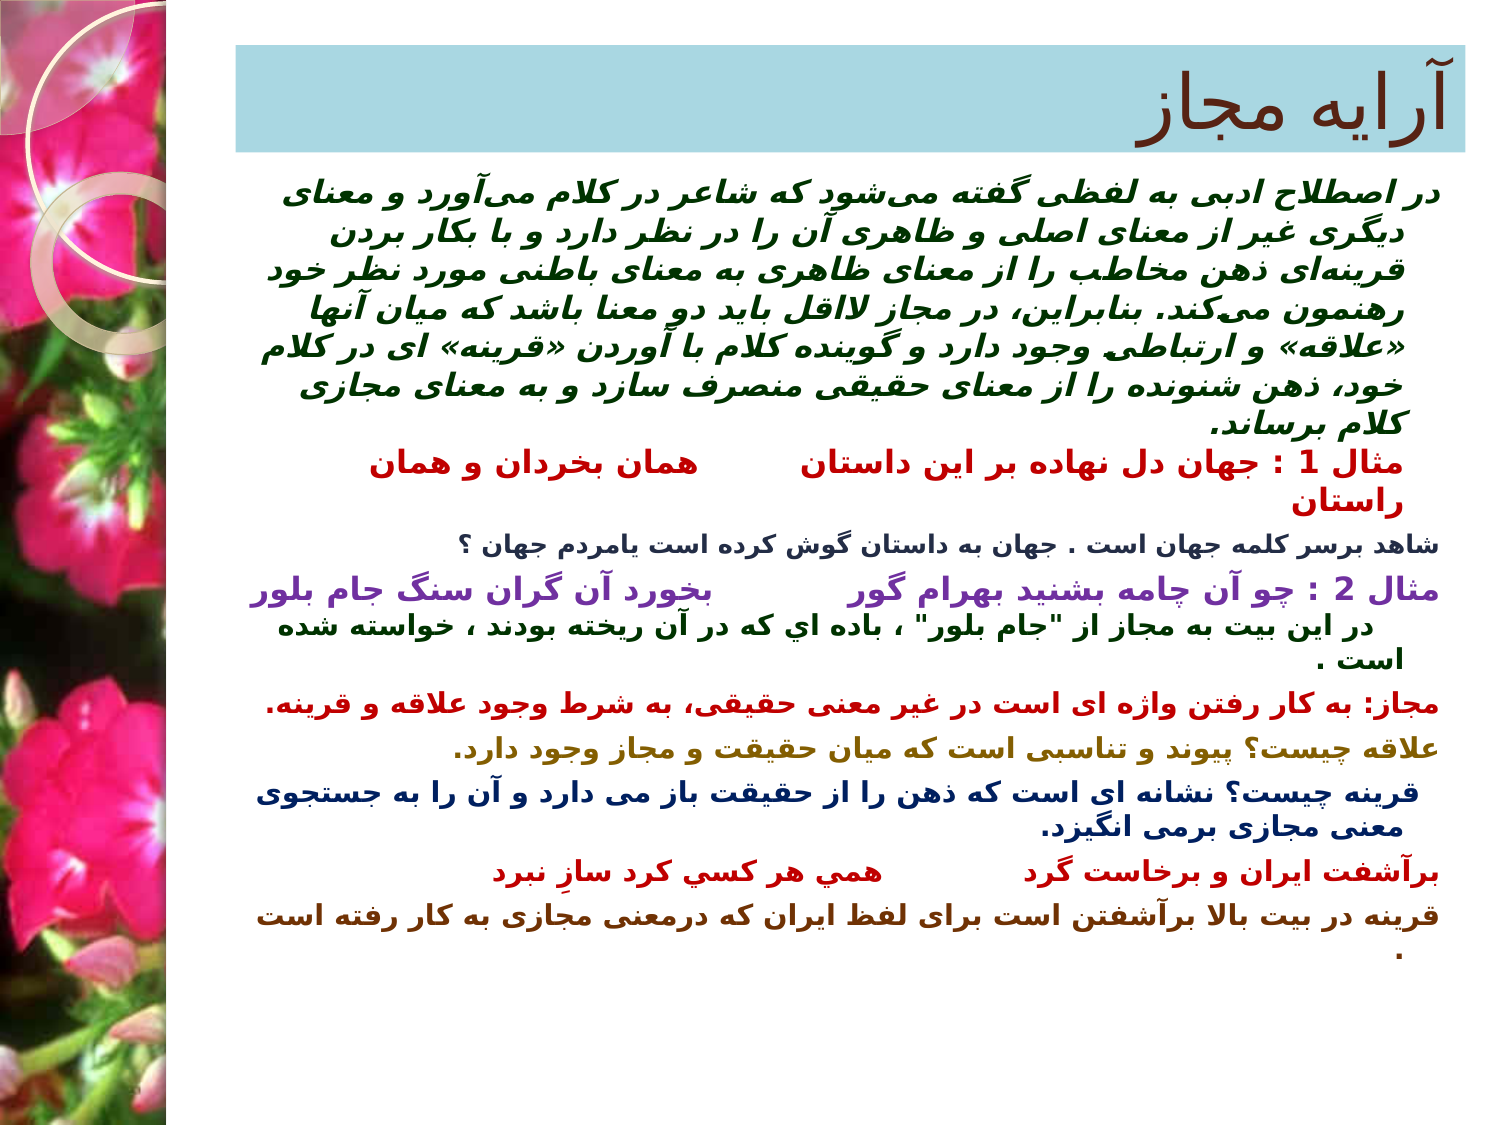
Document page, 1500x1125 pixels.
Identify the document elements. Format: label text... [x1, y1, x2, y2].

picture [136, 0, 164, 4]
list در اصطلاح ادبی به لفظی گفته می‌شود که شاعر در کلام می‌آورد و معنای دیگری غیر از معنای اصلی و ظاهری آن را در نظر دارد و با بکار بردن قرینه‌ای ذهن مخاطب را از معنای ظاهری به معنای باطنی مورد نظر خود رهنمون می‌کند. بنابراین، در مجاز لااقل باید دو معنا باشد که میان آنها «علاقه» و ارتباطی وجود دارد و گوینده کلام با آوردن «قرینه» ای در کلام خود، ذهن شنونده را از معنای حقیقی منصرف سازد و به معنای مجازی کلام برساند. مثال 1 : جهان دل نهاده بر این داستان همان بخردان و همان راستان شاهد برسر کلمه جهان است . جهان به داستان گوش کرده است یامردم جهان ؟ مثال 2 : چو آن چامه بشنيد بهرام گور بخورد آن گران سنگ جام بلور در اين بيت به مجاز از "جام بلور" ، باده اي كه در آن ريخته بودند ، خواسته شده است . مجاز: به کار رفتن واژه ای است در غیر معنی حقیقی، به شرط وجود علاقه و قرینه. علاقه چیست؟ پیوند و تناسبی است که میان حقیقت و مجاز وجود دارد. قرینه چیست؟ نشانه ای است که ذهن را از حقیقت باز می دارد و آن را به جستجوی معنی مجازی برمی انگیزد. برآشفت ايران و برخاست گرد همي هر كسي كرد سازِ نبرد قرینه در بیت بالا برآشفتن است برای لفظ ایران که درمعنی مجازی به کار رفته است . [235, 164, 1466, 1055]
title آرایه مجاز [235, 45, 1466, 153]
picture [0, 134, 166, 1125]
picture [62, 195, 160, 280]
picture [53, 241, 160, 332]
picture [32, 13, 160, 207]
